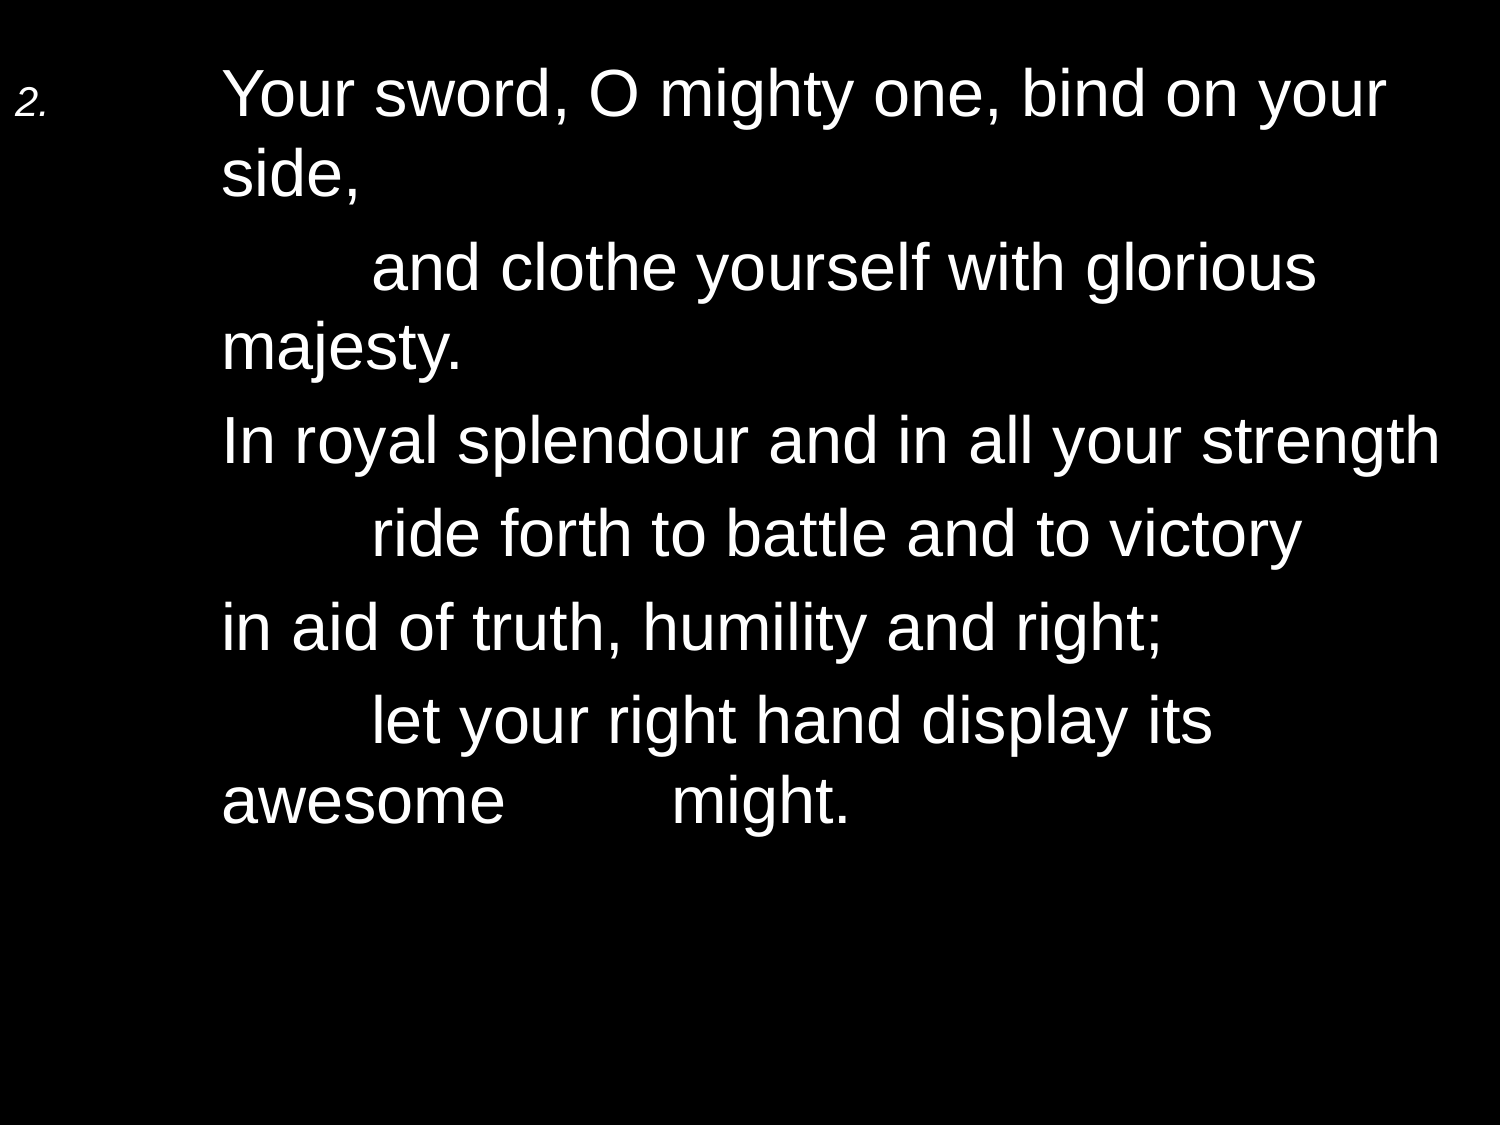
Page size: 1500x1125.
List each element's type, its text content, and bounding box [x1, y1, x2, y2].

list 2. Your sword, O mighty one, bind on your side, and clothe yourself with glorious majesty. In royal splendour and in all your strength ride forth to battle and to victory in aid of truth, humility and right; let your right hand display its awesome might. [0, 42, 1500, 1047]
